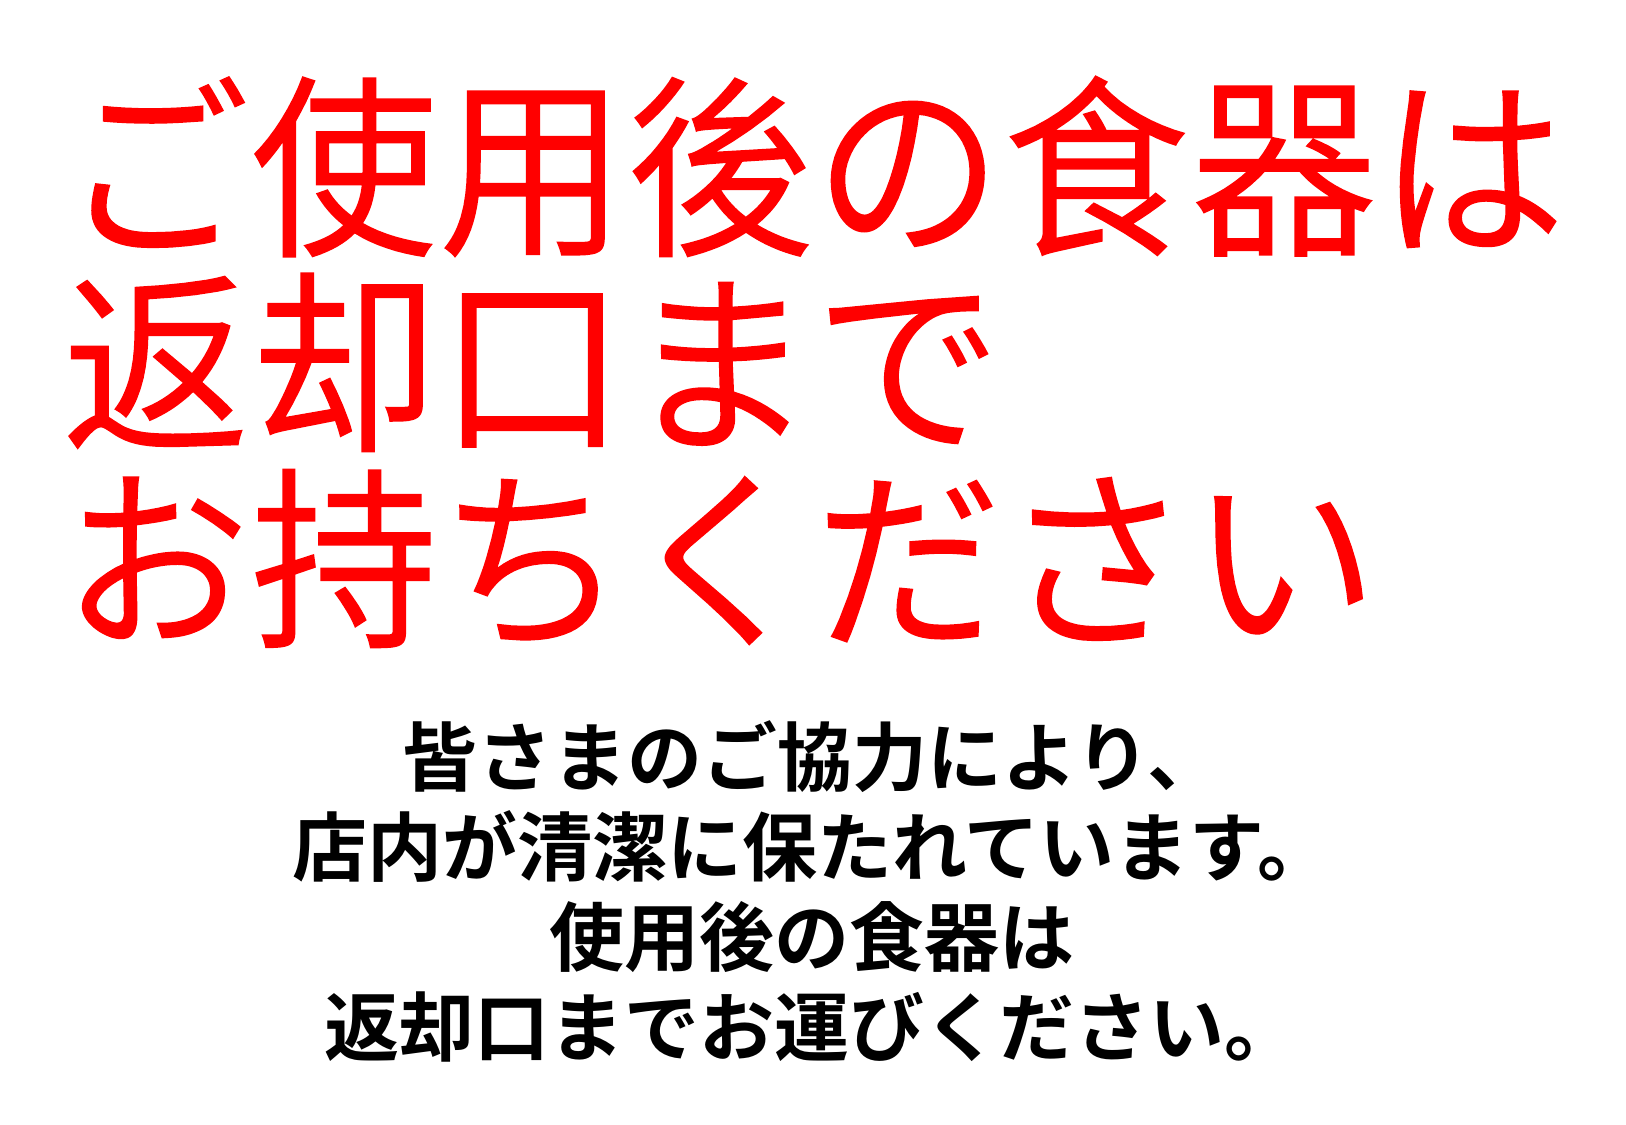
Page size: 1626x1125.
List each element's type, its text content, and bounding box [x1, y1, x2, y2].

text_box 皆さまのご協力により、 店内が清潔に保たれています。 使用後の食器は 返却口までお運びください。 [68, 702, 1557, 1078]
